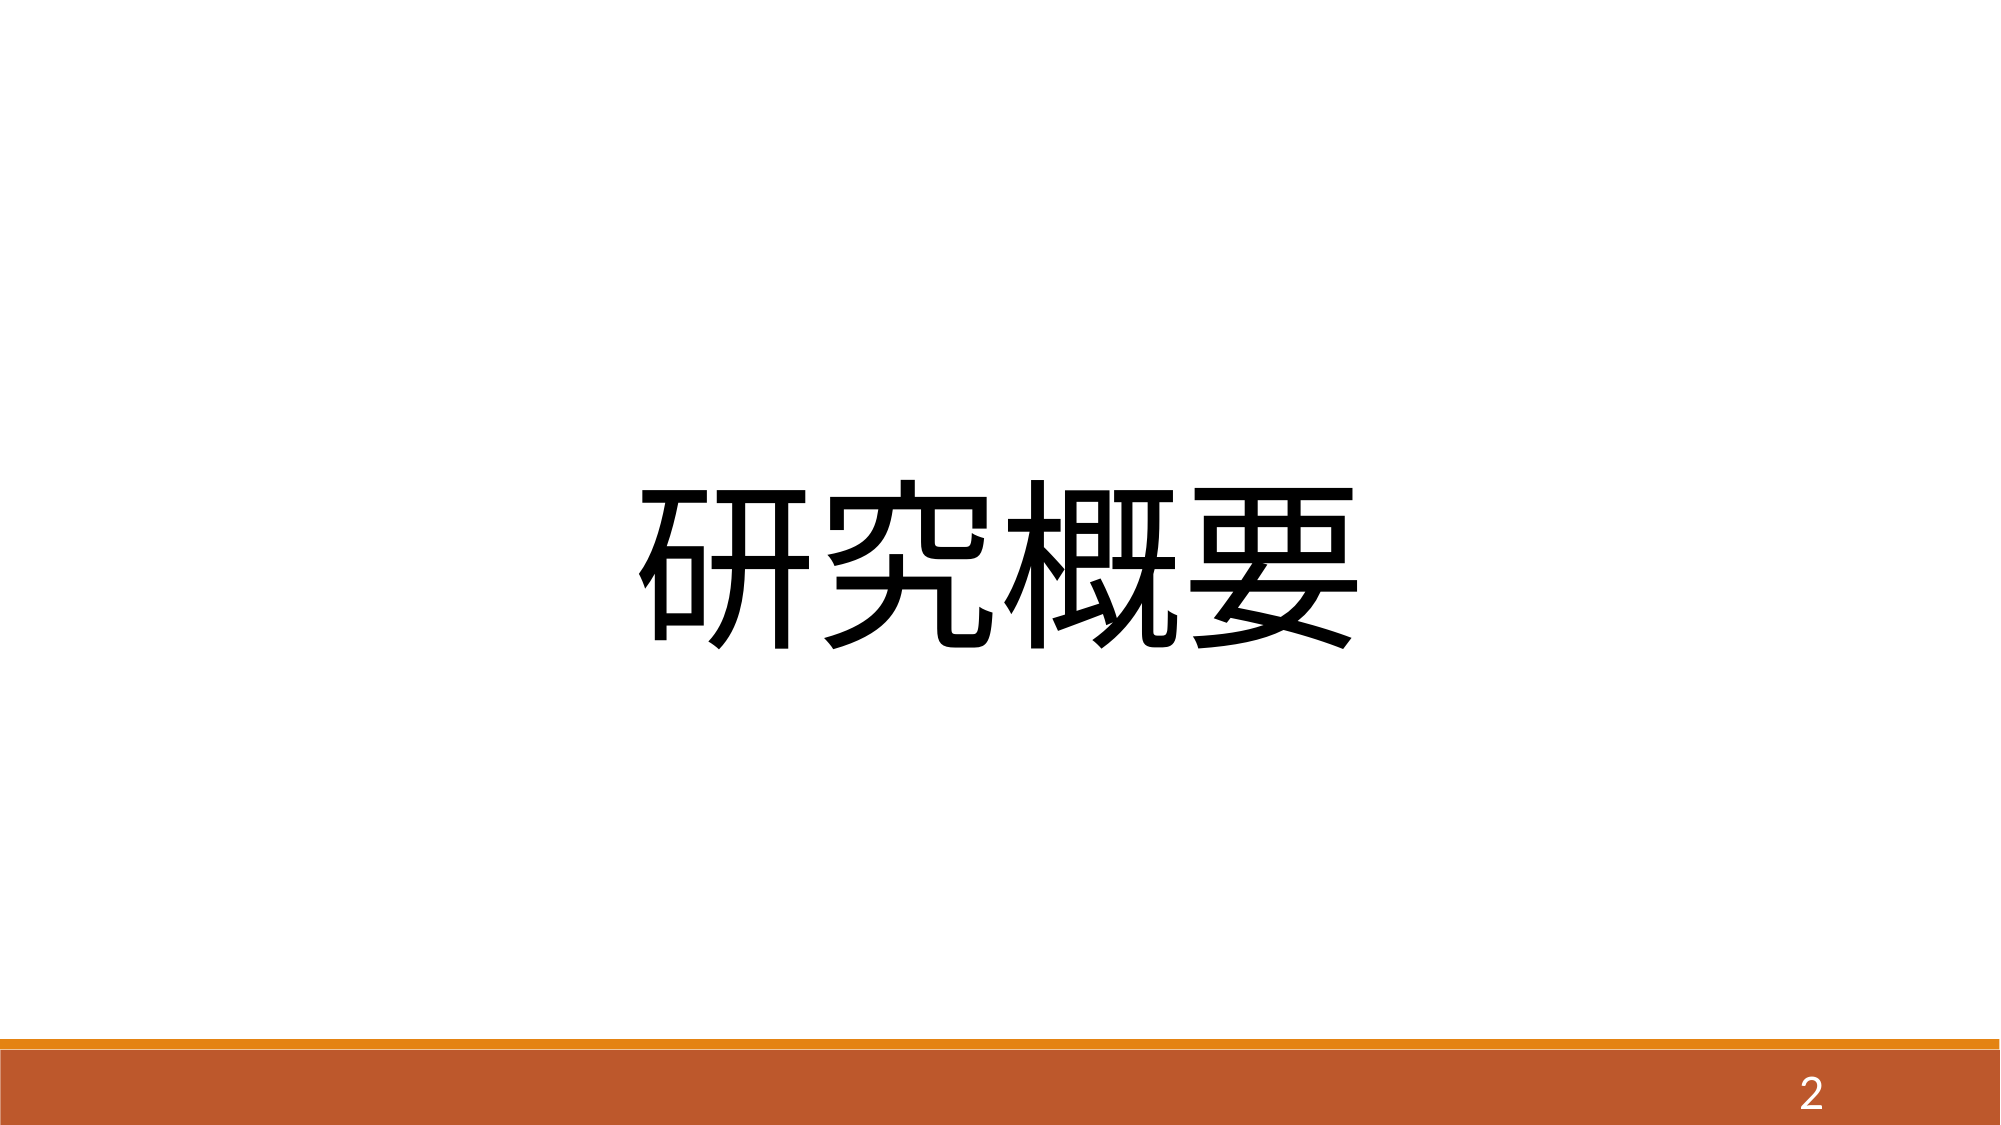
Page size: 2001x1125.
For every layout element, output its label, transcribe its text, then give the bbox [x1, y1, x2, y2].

text_box 研究概要 [618, 443, 1382, 679]
slide_number 2 [1624, 1059, 1840, 1120]
